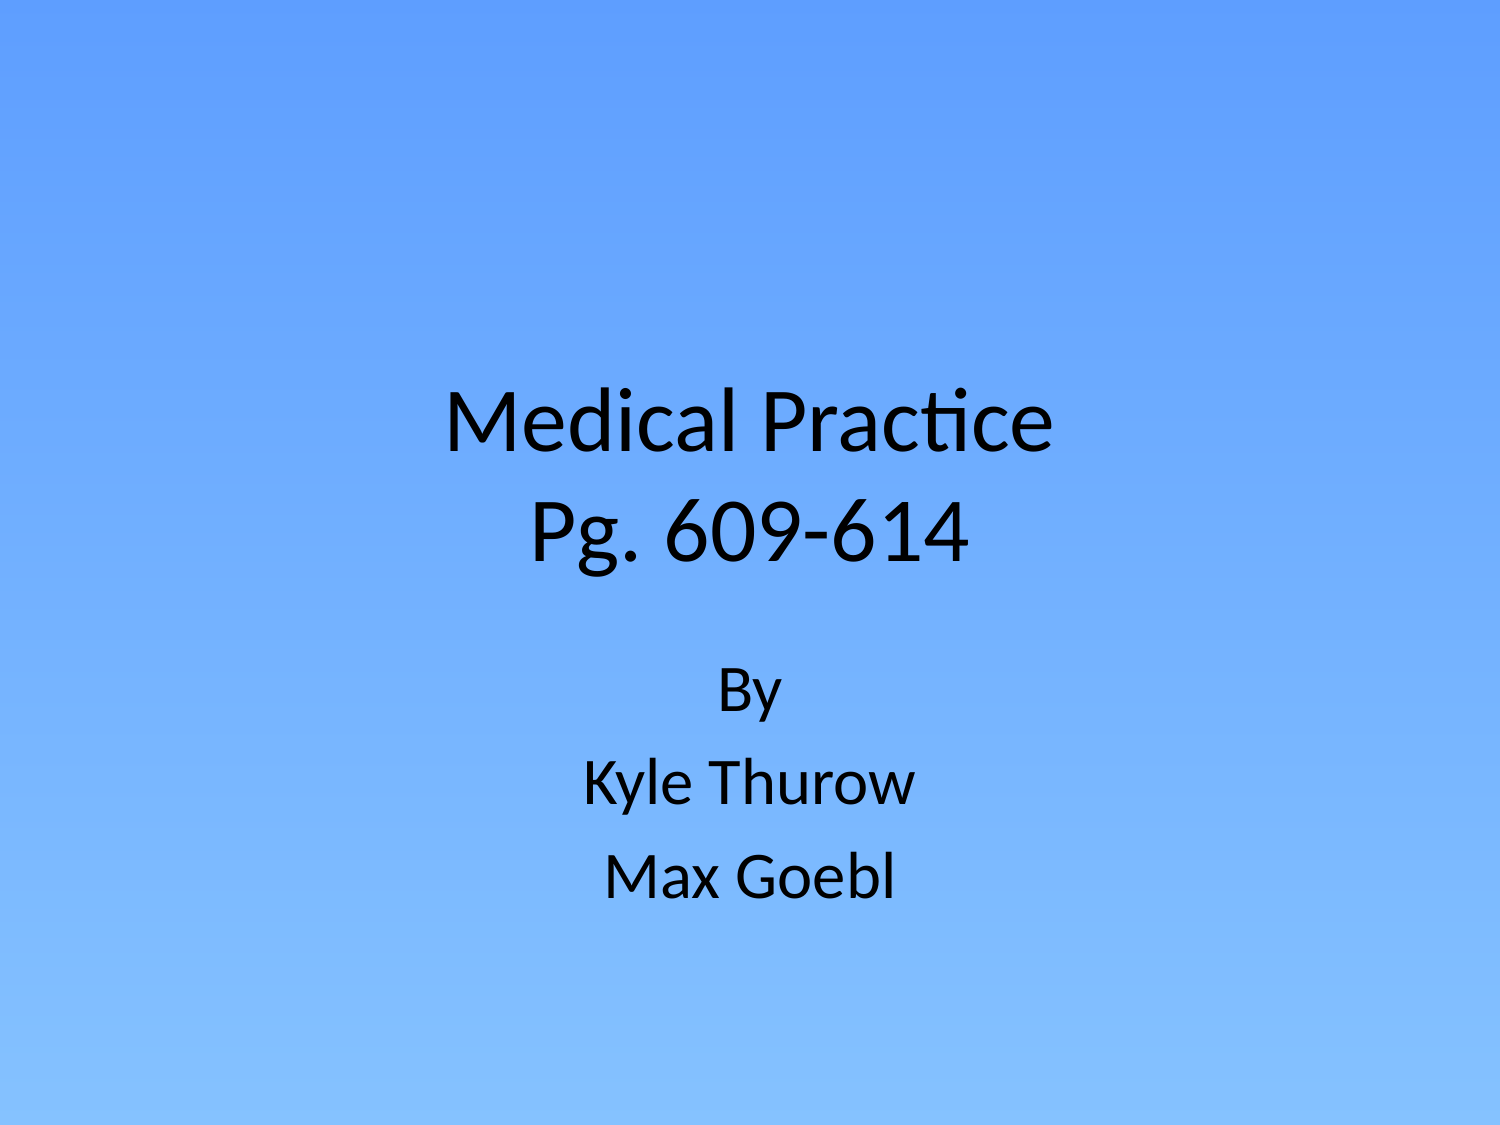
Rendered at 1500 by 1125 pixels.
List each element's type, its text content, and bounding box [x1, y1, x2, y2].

title Medical Practice Pg. 609-614 [112, 349, 1388, 591]
subtitle By Kyle Thurow Max Goebl [225, 637, 1275, 925]
